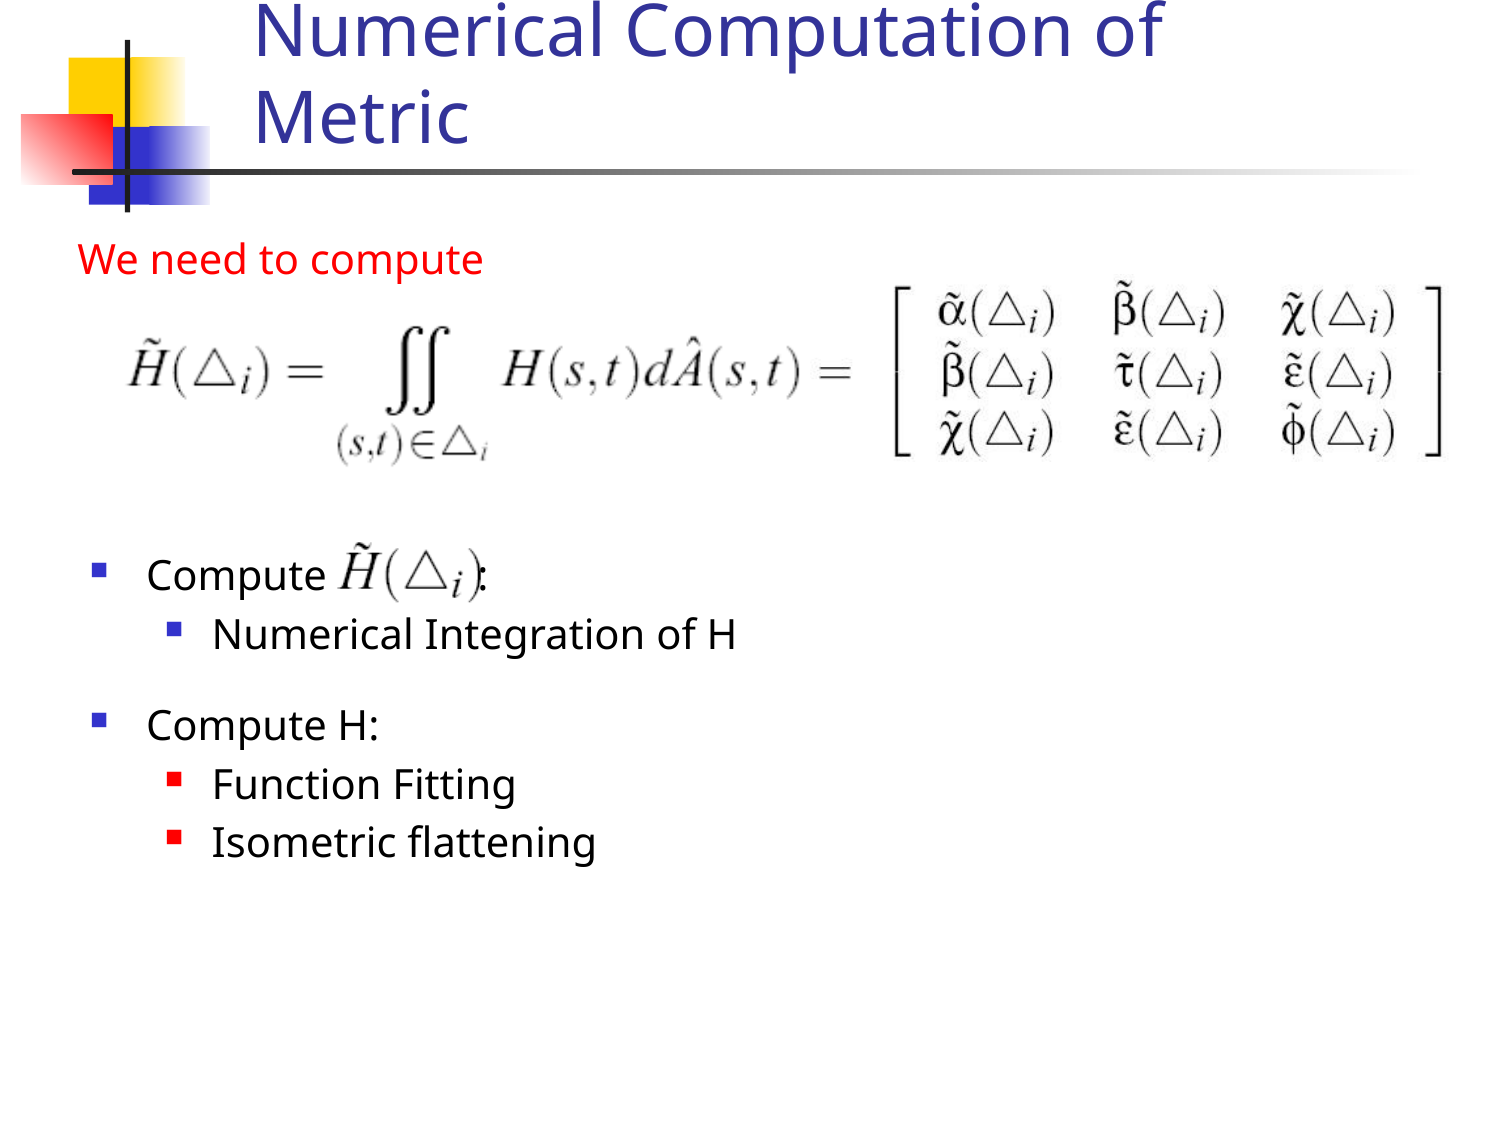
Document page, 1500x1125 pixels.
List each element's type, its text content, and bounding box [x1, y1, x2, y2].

picture [799, 274, 1451, 463]
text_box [116, 313, 813, 476]
list We need to compute [62, 224, 1363, 300]
title Numerical Computation of Metric [237, 62, 1412, 167]
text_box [333, 523, 488, 614]
text_box Compute : Numerical Integration of H Compute H: Function Fitting Isometric flattening [74, 541, 1138, 1088]
